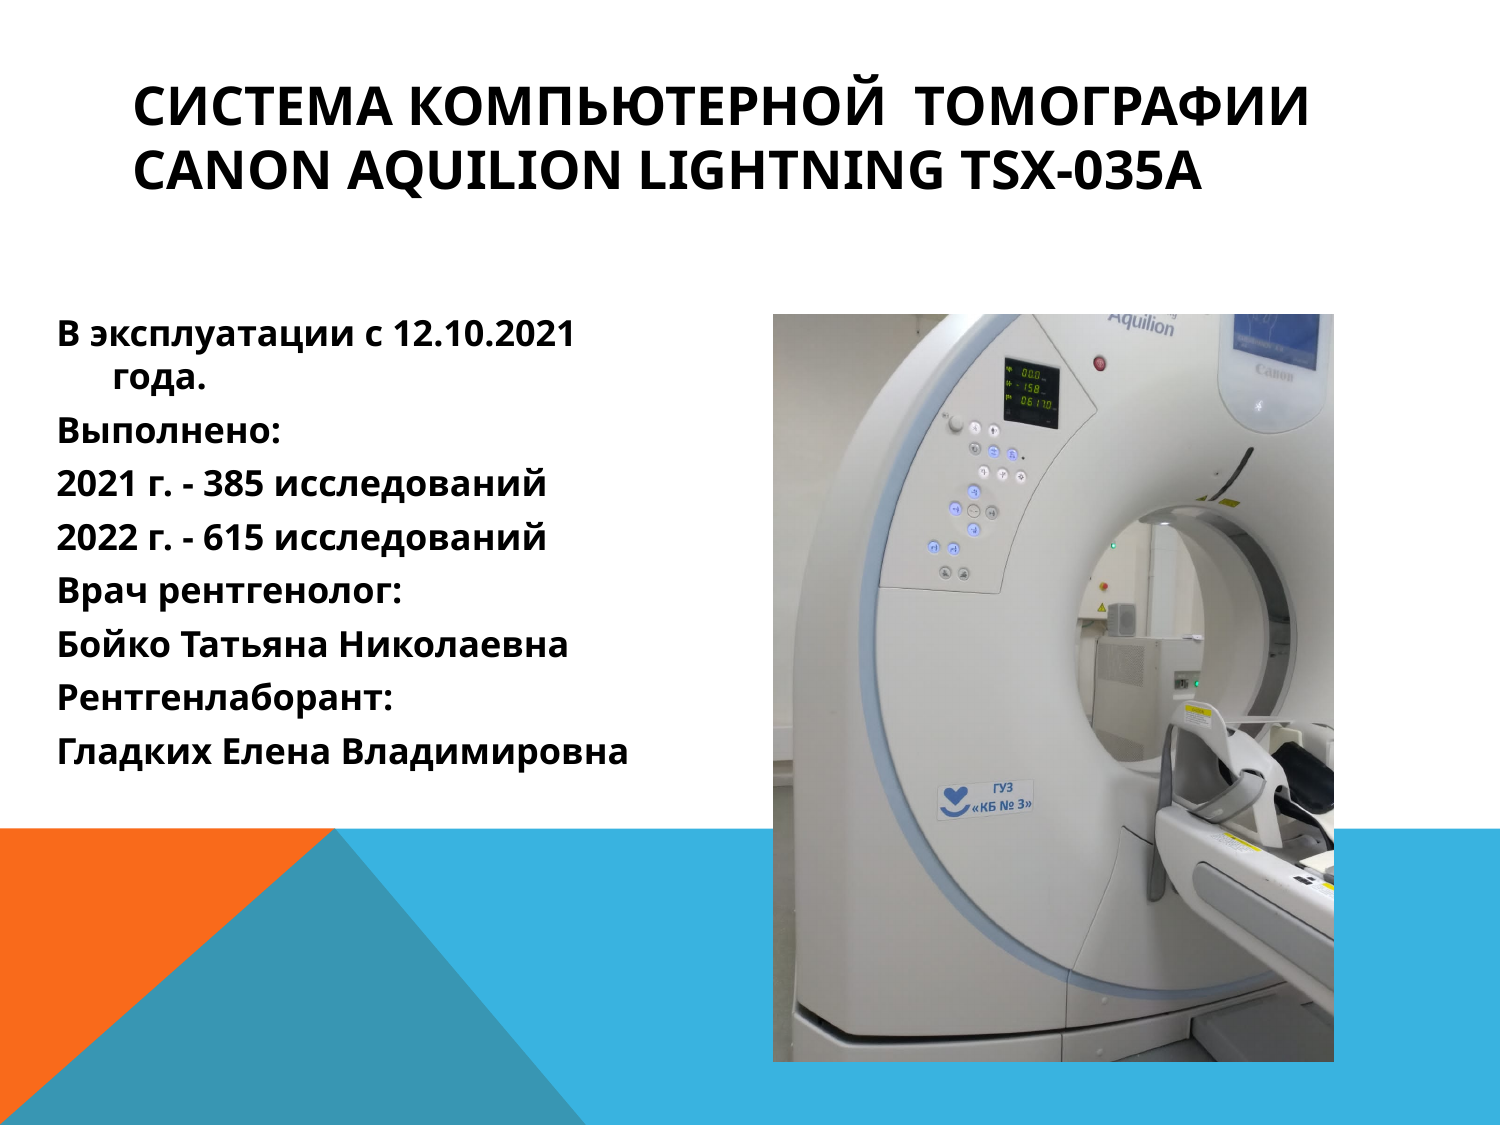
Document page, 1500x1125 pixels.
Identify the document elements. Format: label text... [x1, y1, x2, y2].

title Система компьютерной томографии Canon Aquilion Lightning ТSX-035A [117, 42, 1335, 231]
list В эксплуатации с 12.10.2021 года. Выполнено: 2021 г. - 385 исследований 2022 г. - 615 исследований Врач рентгенолог: Бойко Татьяна Николаевна Рентгенлаборант: Гладких Елена Владимировна [41, 302, 660, 789]
picture [773, 314, 1335, 1062]
